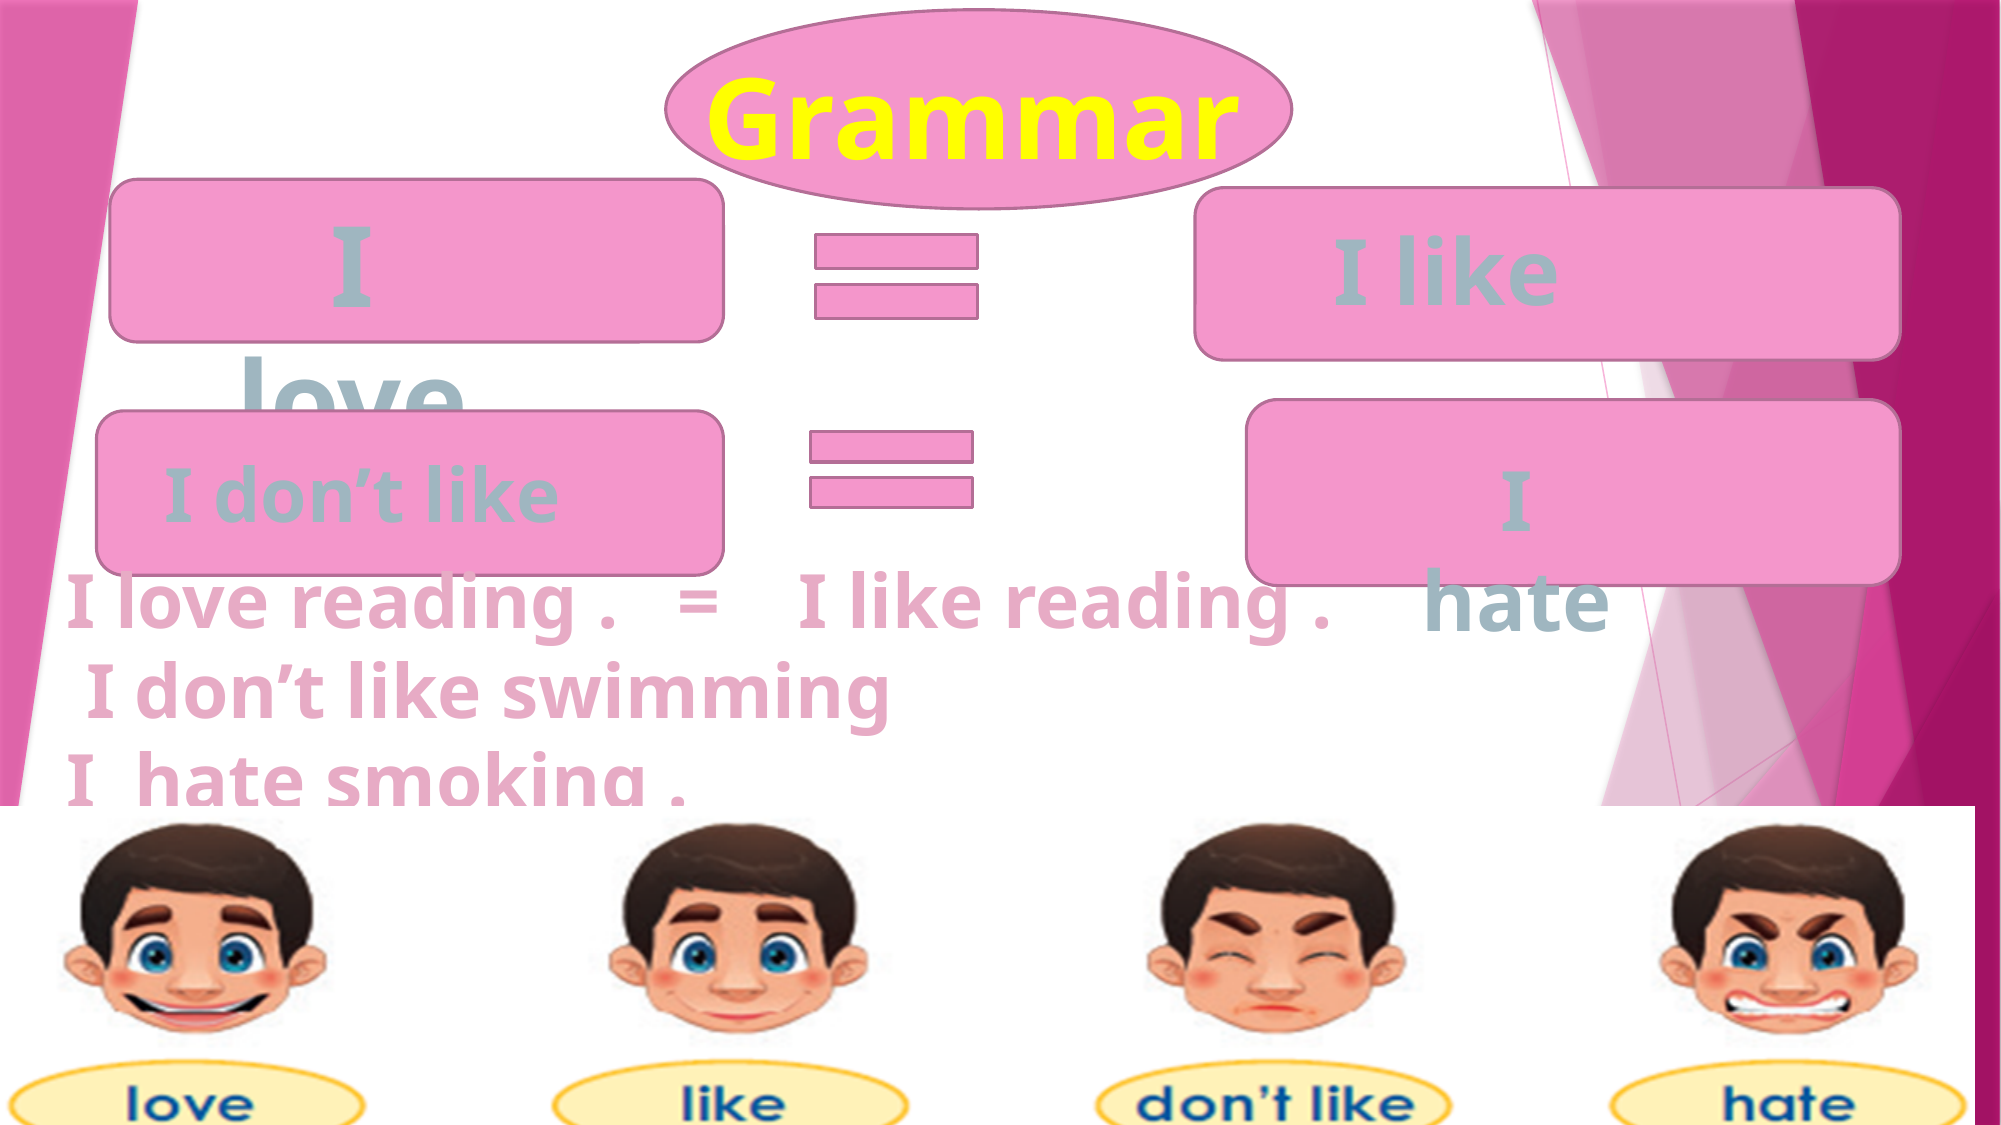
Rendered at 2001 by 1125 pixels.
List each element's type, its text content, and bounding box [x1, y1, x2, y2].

text_box I like [1318, 205, 1600, 331]
text_box [94, 409, 725, 545]
text_box I hate [1388, 440, 1646, 545]
text_box [751, 8, 1206, 39]
picture [0, 806, 1975, 1125]
text_box [1280, 79, 1294, 139]
text_box [108, 177, 726, 344]
text_box [809, 476, 974, 509]
text_box Grammar [665, 39, 1280, 190]
text_box [1193, 186, 1902, 362]
text_box [1244, 398, 1902, 545]
text_box [788, 190, 1170, 211]
text_box [814, 283, 979, 320]
text_box [814, 233, 979, 270]
text_box I love [191, 187, 513, 409]
text_box [809, 430, 974, 464]
text_box I don’t like [149, 439, 576, 545]
text_box I love reading . = I like reading . I don’t like swimming I hate smoking . [51, 545, 1953, 804]
